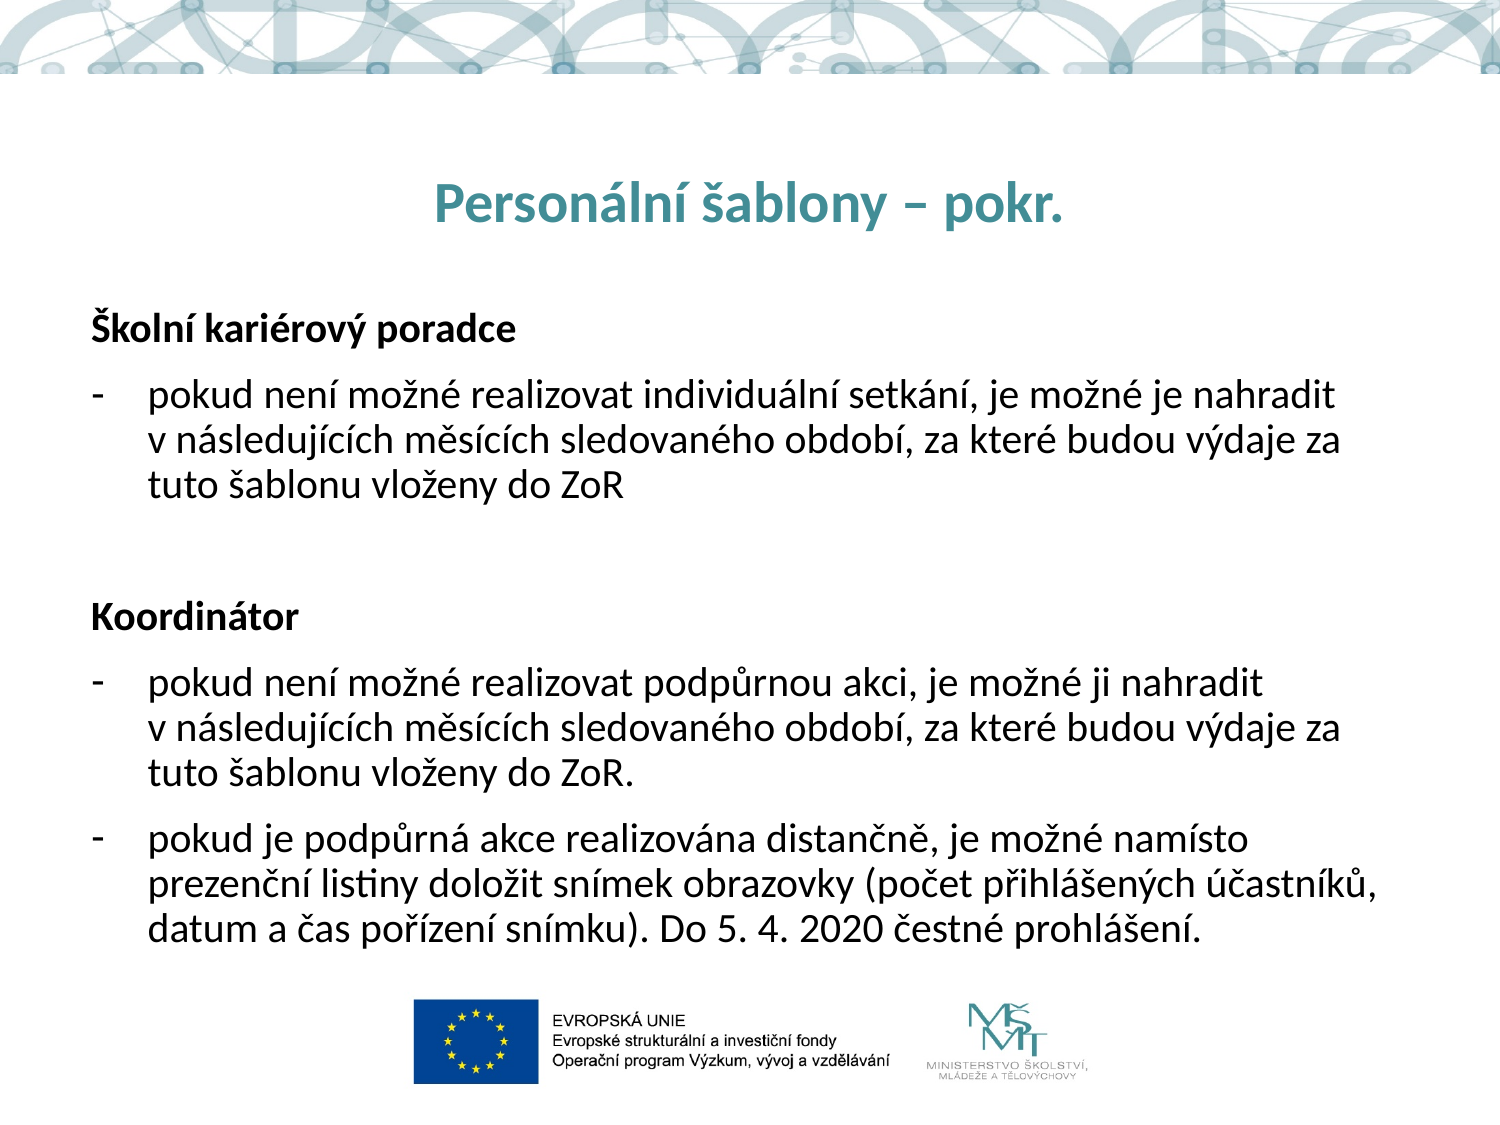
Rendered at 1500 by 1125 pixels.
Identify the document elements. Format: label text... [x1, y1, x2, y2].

picture [371, 957, 1129, 1125]
title Personální šablony – pokr. [103, 129, 1397, 278]
picture [0, 0, 1500, 74]
list Školní kariérový poradce pokud není možné realizovat individuální setkání, je možné je nahradit v následujících měsících sledovaného období, za které budou výdaje za tuto šablonu vloženy do ZoR Koordinátor pokud není možné realizovat podpůrnou akci, je možné ji nahradit v následujících měsících sledovaného období, za které budou výdaje za tuto šablonu vloženy do ZoR. pokud je podpůrná akce realizována distančně, je možné namísto prezenční listiny doložit snímek obrazovky (počet přihlášených účastníků, datum a čas pořízení snímku). Do 5. 4. 2020 čestné prohlášení. [76, 299, 1420, 957]
